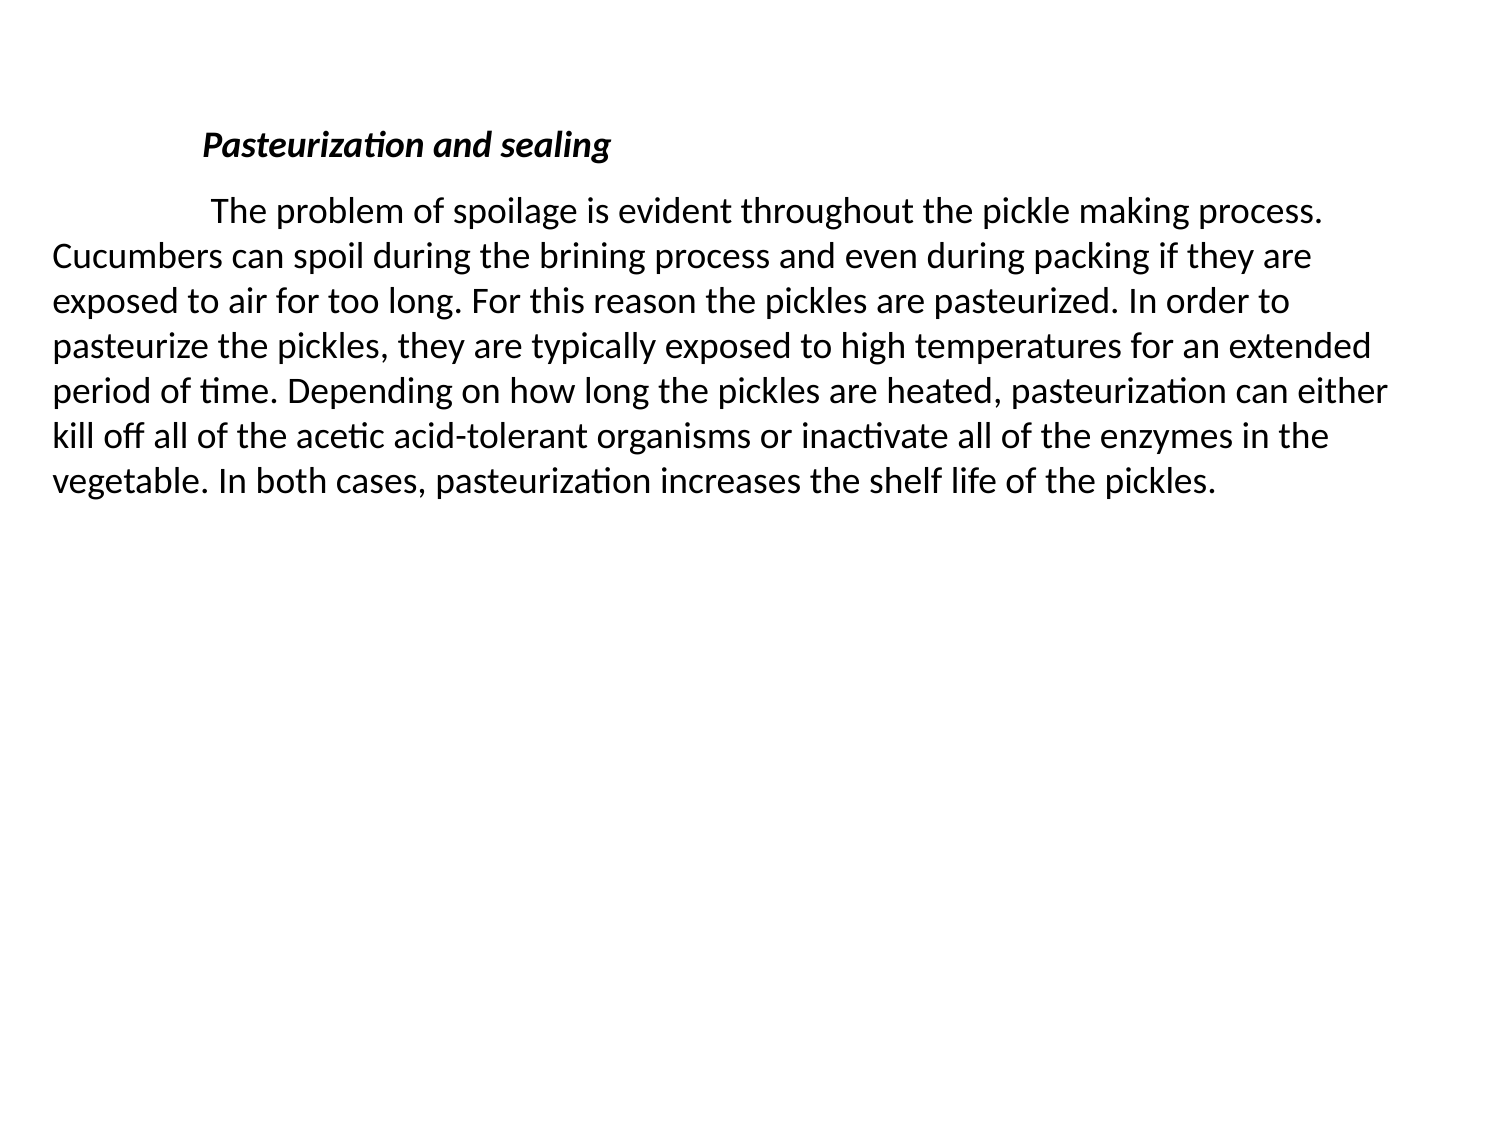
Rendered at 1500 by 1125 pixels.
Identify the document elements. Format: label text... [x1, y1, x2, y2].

text_box Pasteurization and sealing The problem of spoilage is evident throughout the pickle making process. Cucumbers can spoil during the brining process and even during packing if they are exposed to air for too long. For this reason the pickles are pasteurized. In order to pasteurize the pickles, they are typically exposed to high temperatures for an extended period of time. Depending on how long the pickles are heated, pasteurization can either kill off all of the acetic acid-tolerant organisms or inactivate all of the enzymes in the vegetable. In both cases, pasteurization increases the shelf life of the pickles. [37, 112, 1450, 508]
